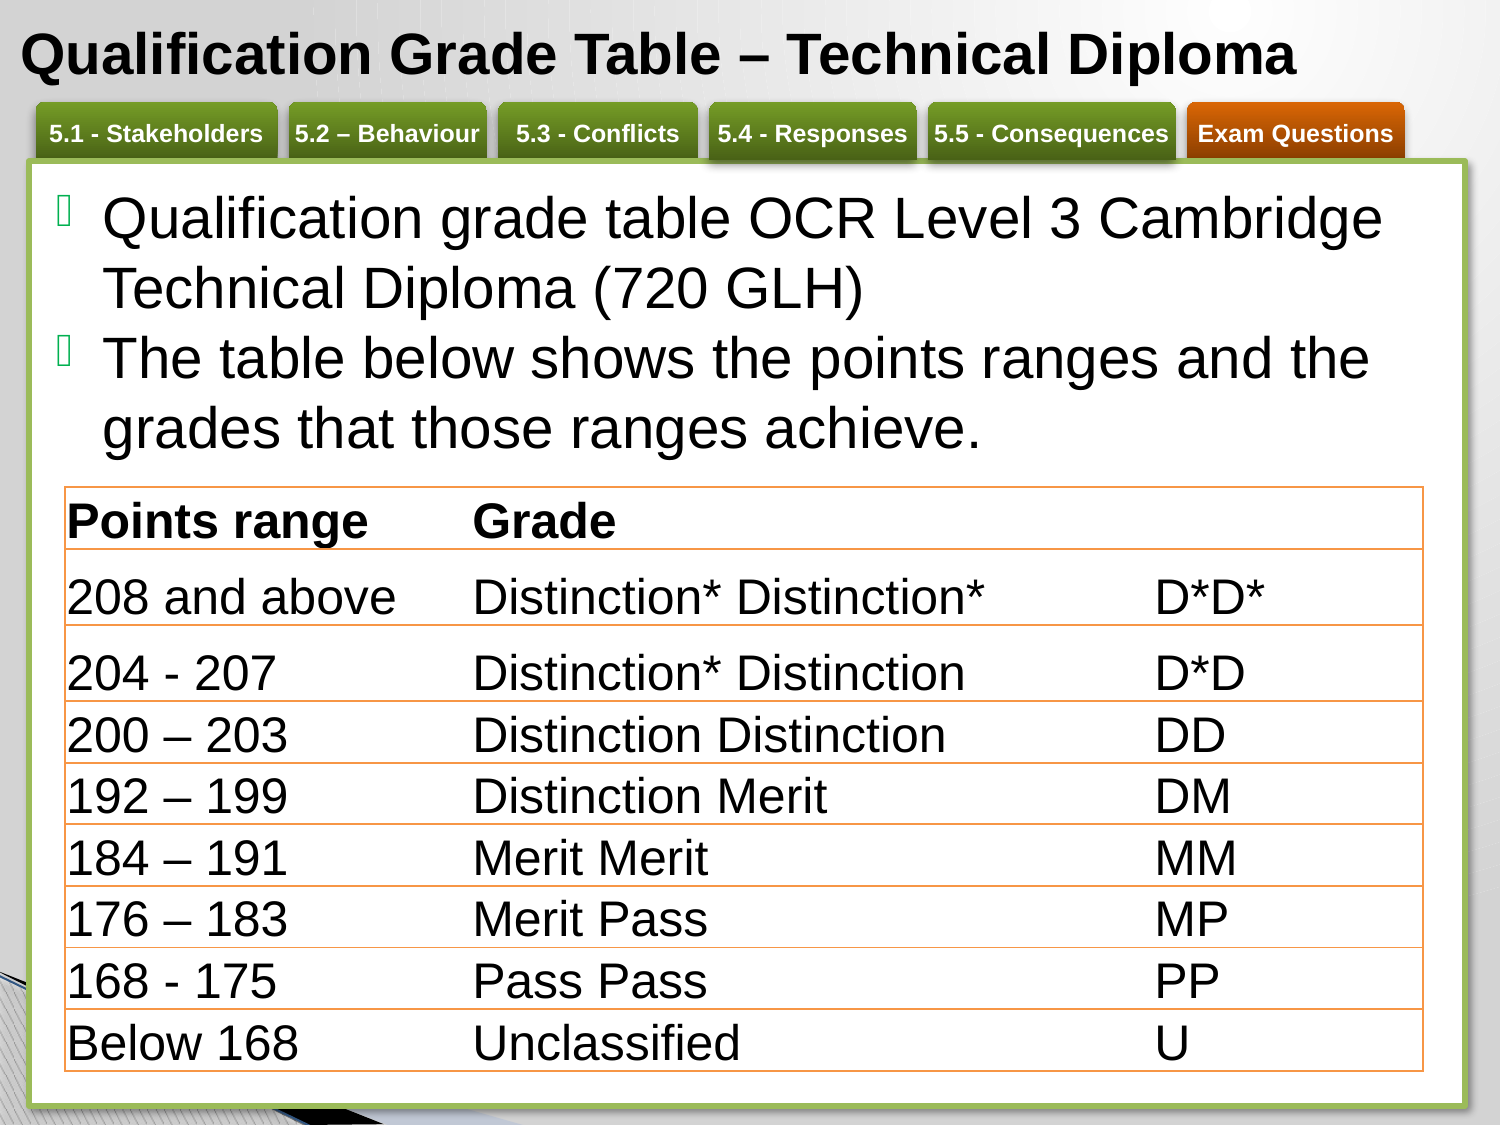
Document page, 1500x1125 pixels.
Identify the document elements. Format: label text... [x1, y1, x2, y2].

table_cell 184 – 191 [66, 825, 471, 885]
table_cell PP [1153, 948, 1422, 1008]
table_header [1153, 488, 1422, 548]
table_cell 176 – 183 [66, 887, 471, 947]
table_cell Distinction Merit [471, 764, 1153, 823]
table_cell MM [1153, 825, 1422, 885]
text_box Qualification grade table OCR Level 3 Cambridge Technical Diploma (720 GLH) The table below shows the points ranges and the grades that those ranges achieve. [41, 172, 1447, 468]
table_cell U [1153, 1010, 1422, 1070]
table_cell MP [1153, 887, 1422, 947]
table_cell 200 – 203 [66, 702, 471, 762]
table_cell D*D [1153, 626, 1422, 700]
table_cell Unclassified [471, 1010, 1153, 1070]
table_cell 168 - 175 [66, 948, 471, 1008]
table_cell Below 168 [66, 1010, 471, 1070]
picture [281, 1114, 303, 1125]
text_box e [551, 0, 603, 5]
table_header Points range [66, 488, 471, 548]
table_cell Merit Merit [471, 825, 1153, 885]
table_cell Distinction* Distinction [471, 626, 1153, 700]
table_cell Merit Pass [471, 887, 1153, 947]
table_cell Pass Pass [471, 948, 1153, 1008]
table_cell Distinction* Distinction* [471, 550, 1153, 624]
table_cell Distinction Distinction [471, 702, 1153, 762]
title Qualification Grade Table – Technical Diploma [5, 0, 1447, 102]
table_header Grade [471, 488, 1153, 548]
table_cell DM [1153, 764, 1422, 823]
table_cell 208 and above [66, 550, 471, 624]
table_cell 204 - 207 [66, 626, 471, 700]
table_cell DD [1153, 702, 1422, 762]
table_cell D*D* [1153, 550, 1422, 624]
table_cell 192 – 199 [66, 764, 471, 823]
